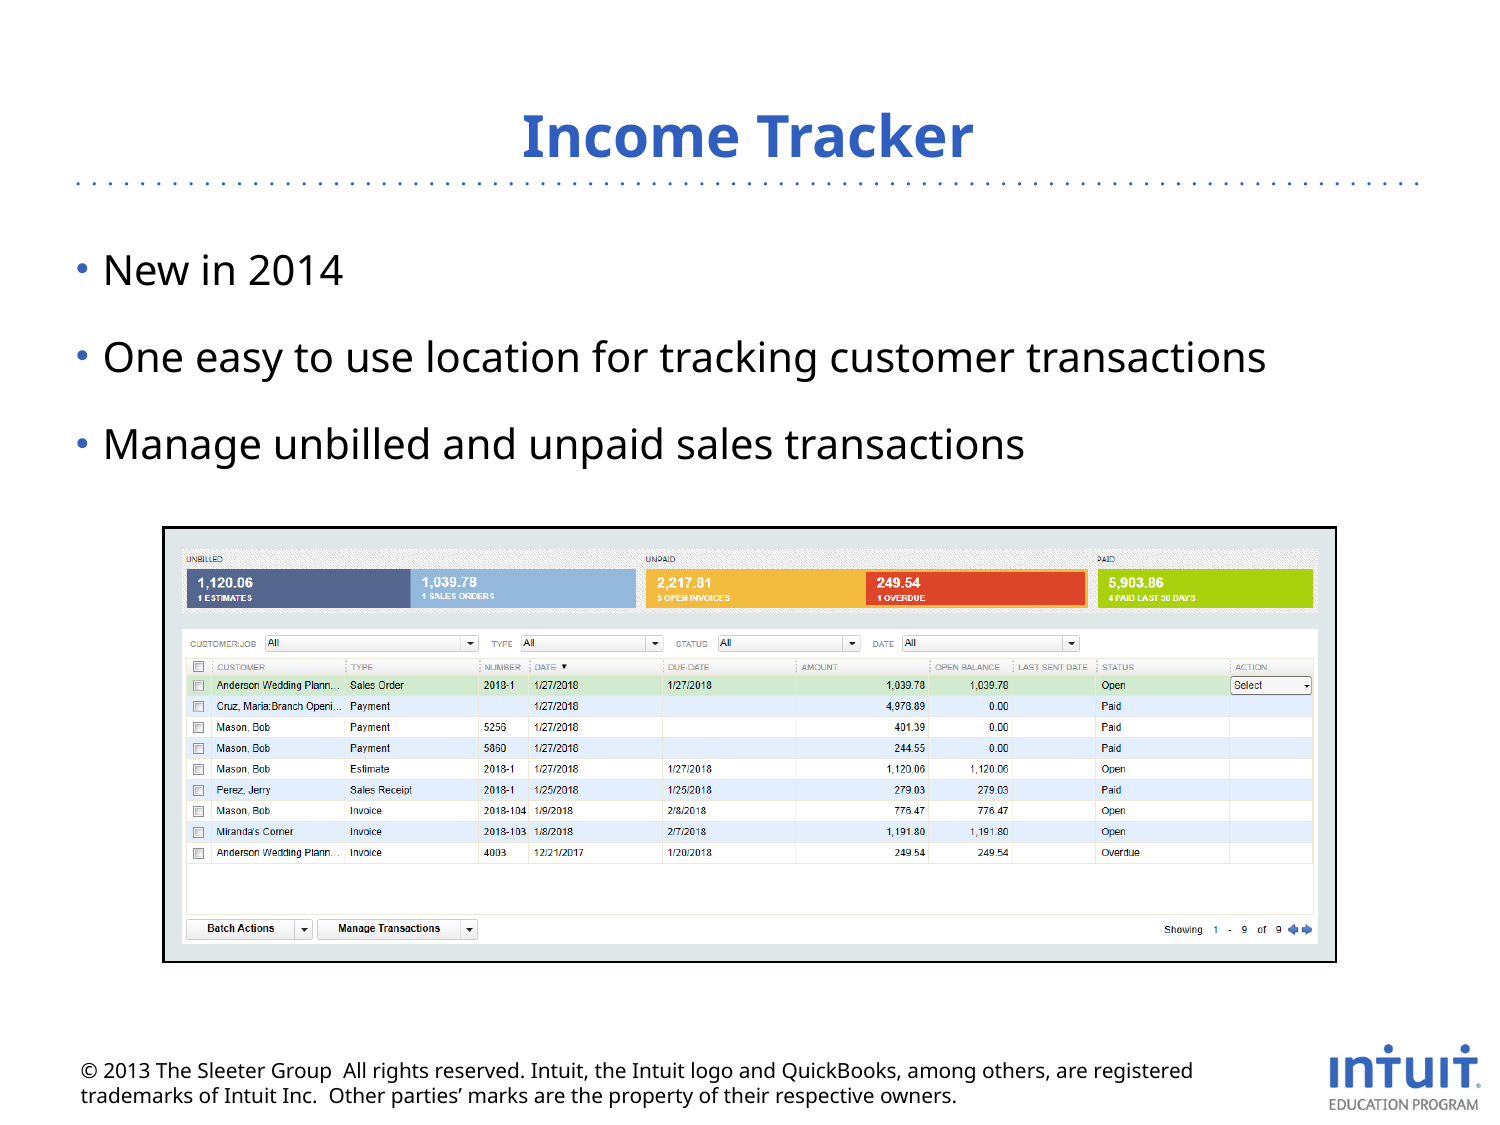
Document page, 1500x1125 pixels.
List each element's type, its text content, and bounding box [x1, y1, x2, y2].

title Income Tracker [73, 62, 1424, 169]
list New in 2014 One easy to use location for tracking customer transactions Manage unbilled and unpaid sales transactions [75, 235, 1424, 1012]
picture [162, 526, 1338, 963]
picture [1325, 1039, 1485, 1116]
